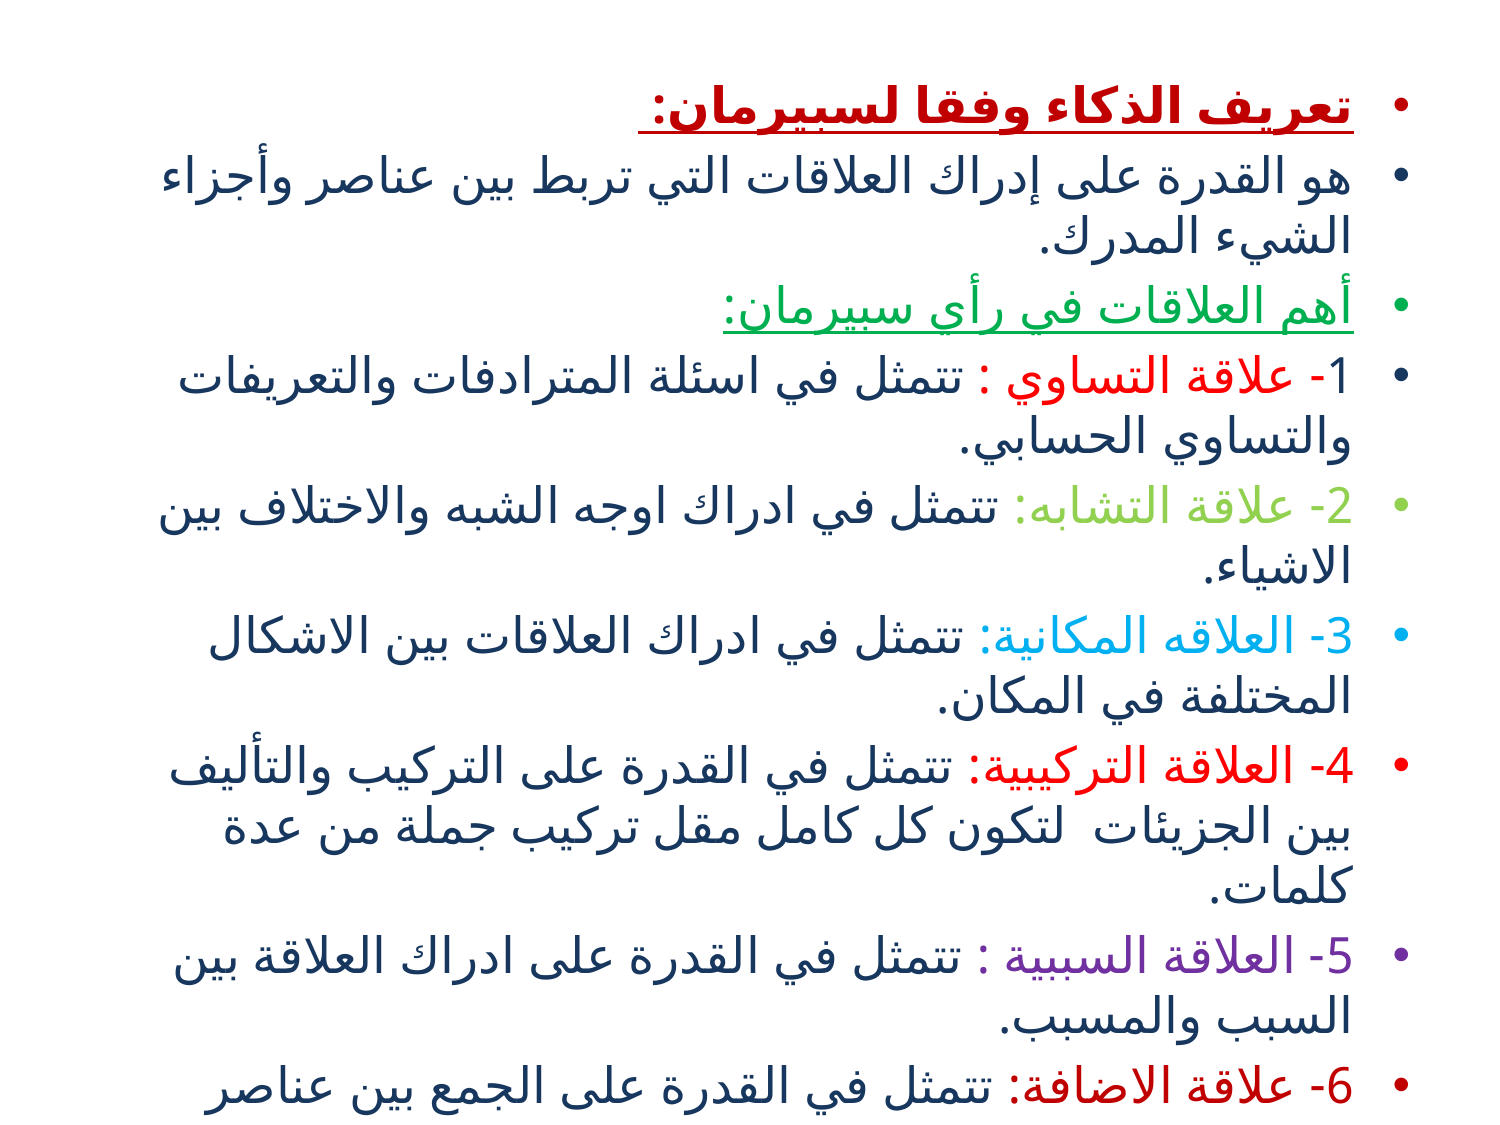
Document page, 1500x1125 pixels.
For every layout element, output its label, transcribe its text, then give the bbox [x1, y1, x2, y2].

list تعريف الذكاء وفقا لسبيرمان: هو القدرة على إدراك العلاقات التي تربط بين عناصر وأجزاء الشيء المدرك. أهم العلاقات في رأي سبيرمان: 1- علاقة التساوي : تتمثل في اسئلة المترادفات والتعريفات والتساوي الحسابي. 2- علاقة التشابه: تتمثل في ادراك اوجه الشبه والاختلاف بين الاشياء. 3- العلاقه المكانية: تتمثل في ادراك العلاقات بين الاشكال المختلفة في المكان. 4- العلاقة التركيبية: تتمثل في القدرة على التركيب والتأليف بين الجزيئات لتكون كل كامل مقل تركيب جملة من عدة كلمات. 5- العلاقة السببية : تتمثل في القدرة على ادراك العلاقة بين السبب والمسبب. 6- علاقة الاضافة: تتمثل في القدرة على الجمع بين عناصر مختلفة مثل عمليات الجمع الحسابي. 7- العلاقة المنطقية : تتمثل في القدرة على التفكير المنطقي مثل اسئله الاستدلال 8- العلاقة الزمنية: تتمثل في ادراك التتابع الزمني والتوقيت. [75, 66, 1425, 1005]
